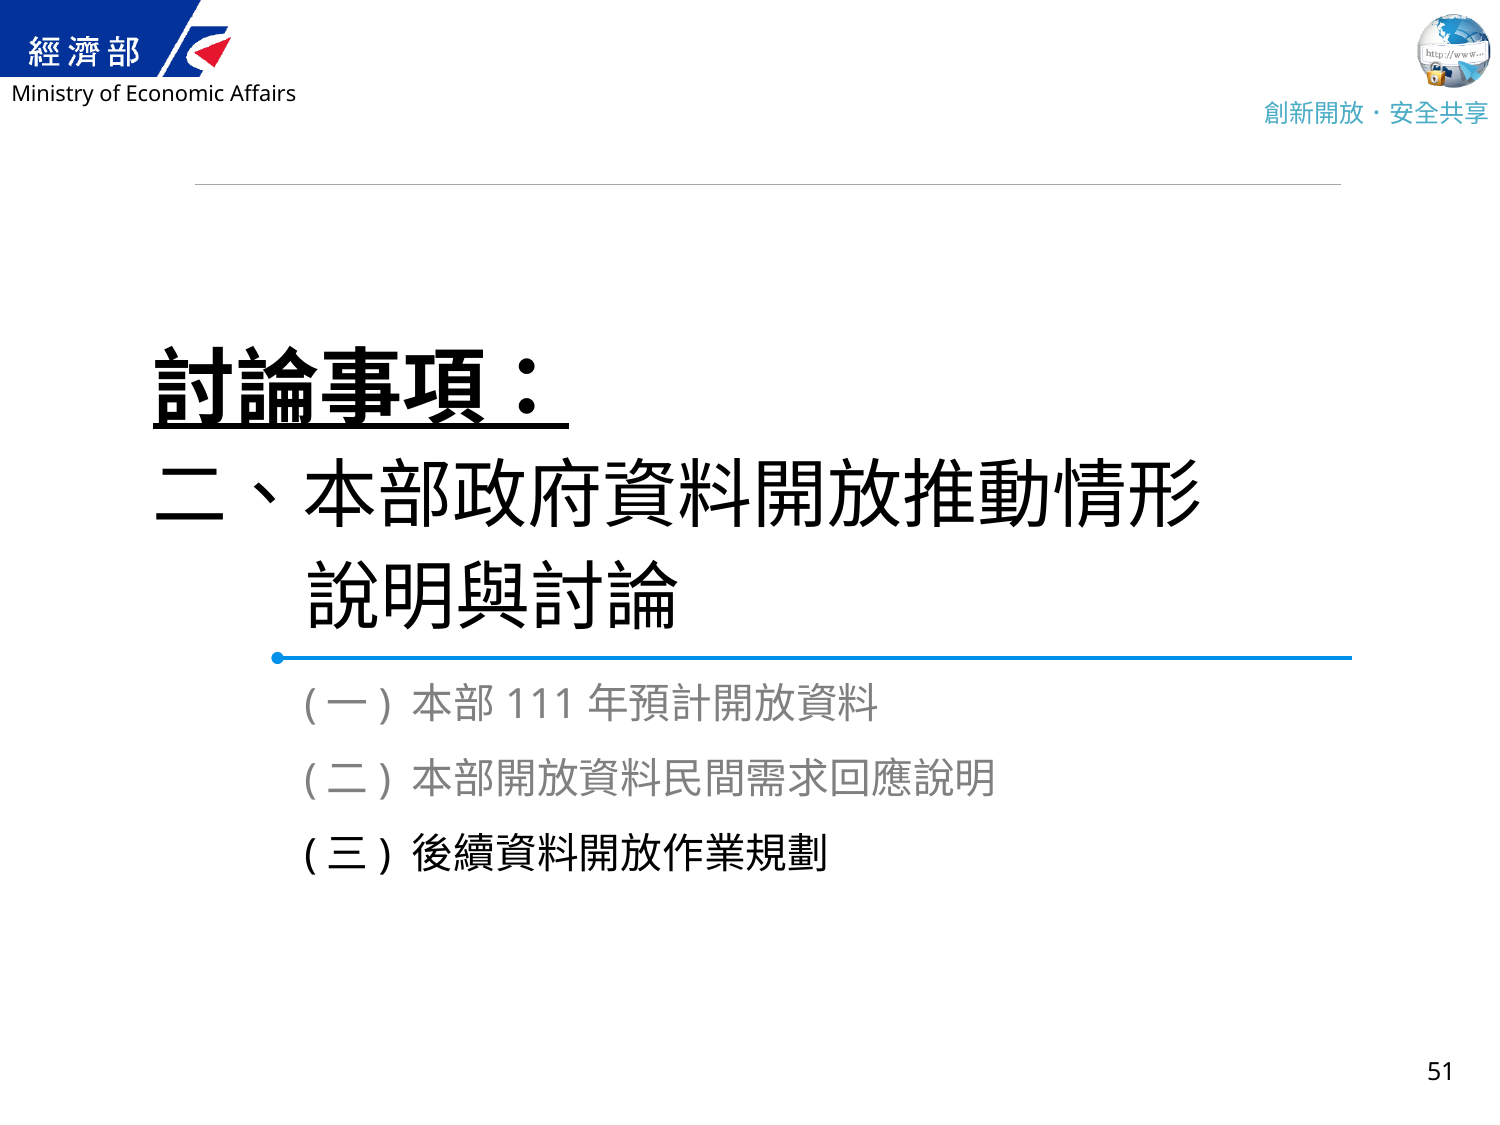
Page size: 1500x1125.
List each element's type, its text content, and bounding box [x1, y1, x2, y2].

text_box 討論事項： 二、本部政府資料開放推動情形 說明與討論 [138, 326, 1379, 647]
picture [0, 0, 231, 77]
picture [1411, 10, 1495, 90]
list (一) 本部111年預計開放資料 (二) 本部開放資料民間需求回應說明 (三) 後續資料開放作業規劃 [289, 668, 1128, 898]
slide_number 51 [1120, 1042, 1471, 1103]
